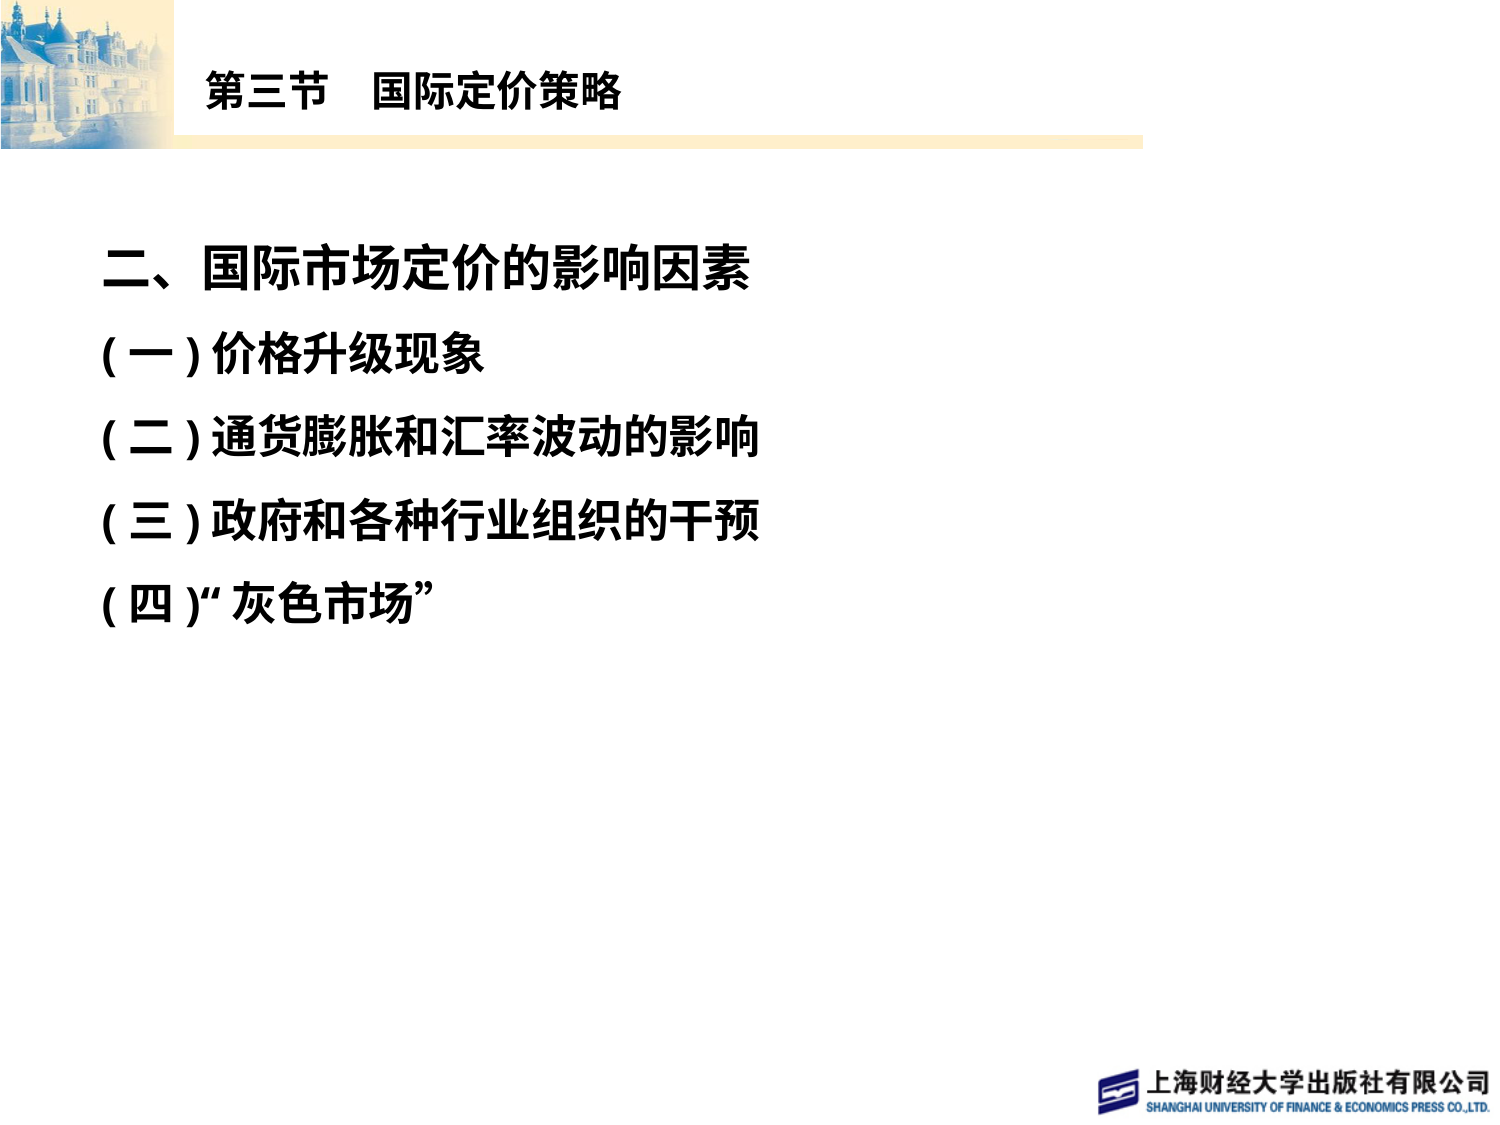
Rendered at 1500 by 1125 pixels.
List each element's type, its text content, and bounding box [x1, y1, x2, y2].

list 二、国际市场定价的影响因素 (一)价格升级现象 (二)通货膨胀和汇率波动的影响 (三)政府和各种行业组织的干预 (四)“灰色市场” [86, 207, 1425, 1071]
title 第三节 国际定价策略 [189, 36, 1262, 143]
picture [1097, 1065, 1494, 1120]
picture [0, 0, 1143, 149]
